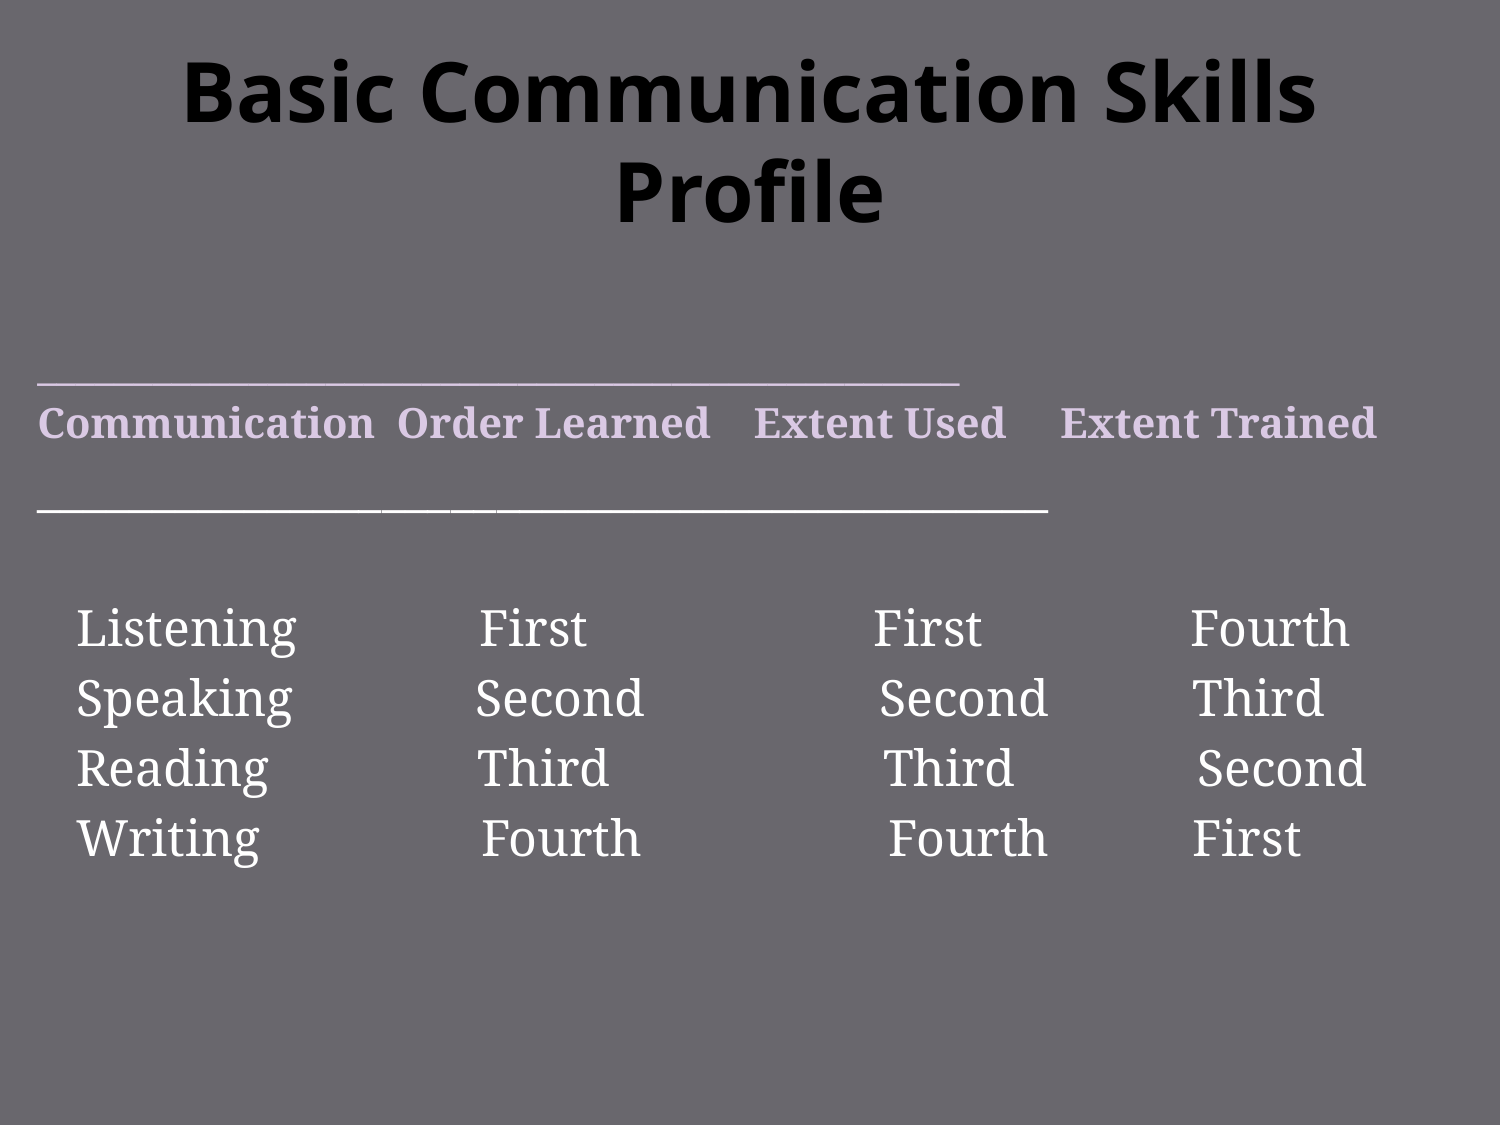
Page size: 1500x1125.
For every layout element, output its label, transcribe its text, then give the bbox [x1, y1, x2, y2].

list ________________________________________________ Communication Order Learned Extent Used Extent Trained ____________________________________________ Listening First First Fourth Speaking Second Second Third Reading Third Third Second Writing Fourth Fourth First [0, 331, 1469, 1006]
title Basic Communication Skills Profile [75, 45, 1425, 233]
